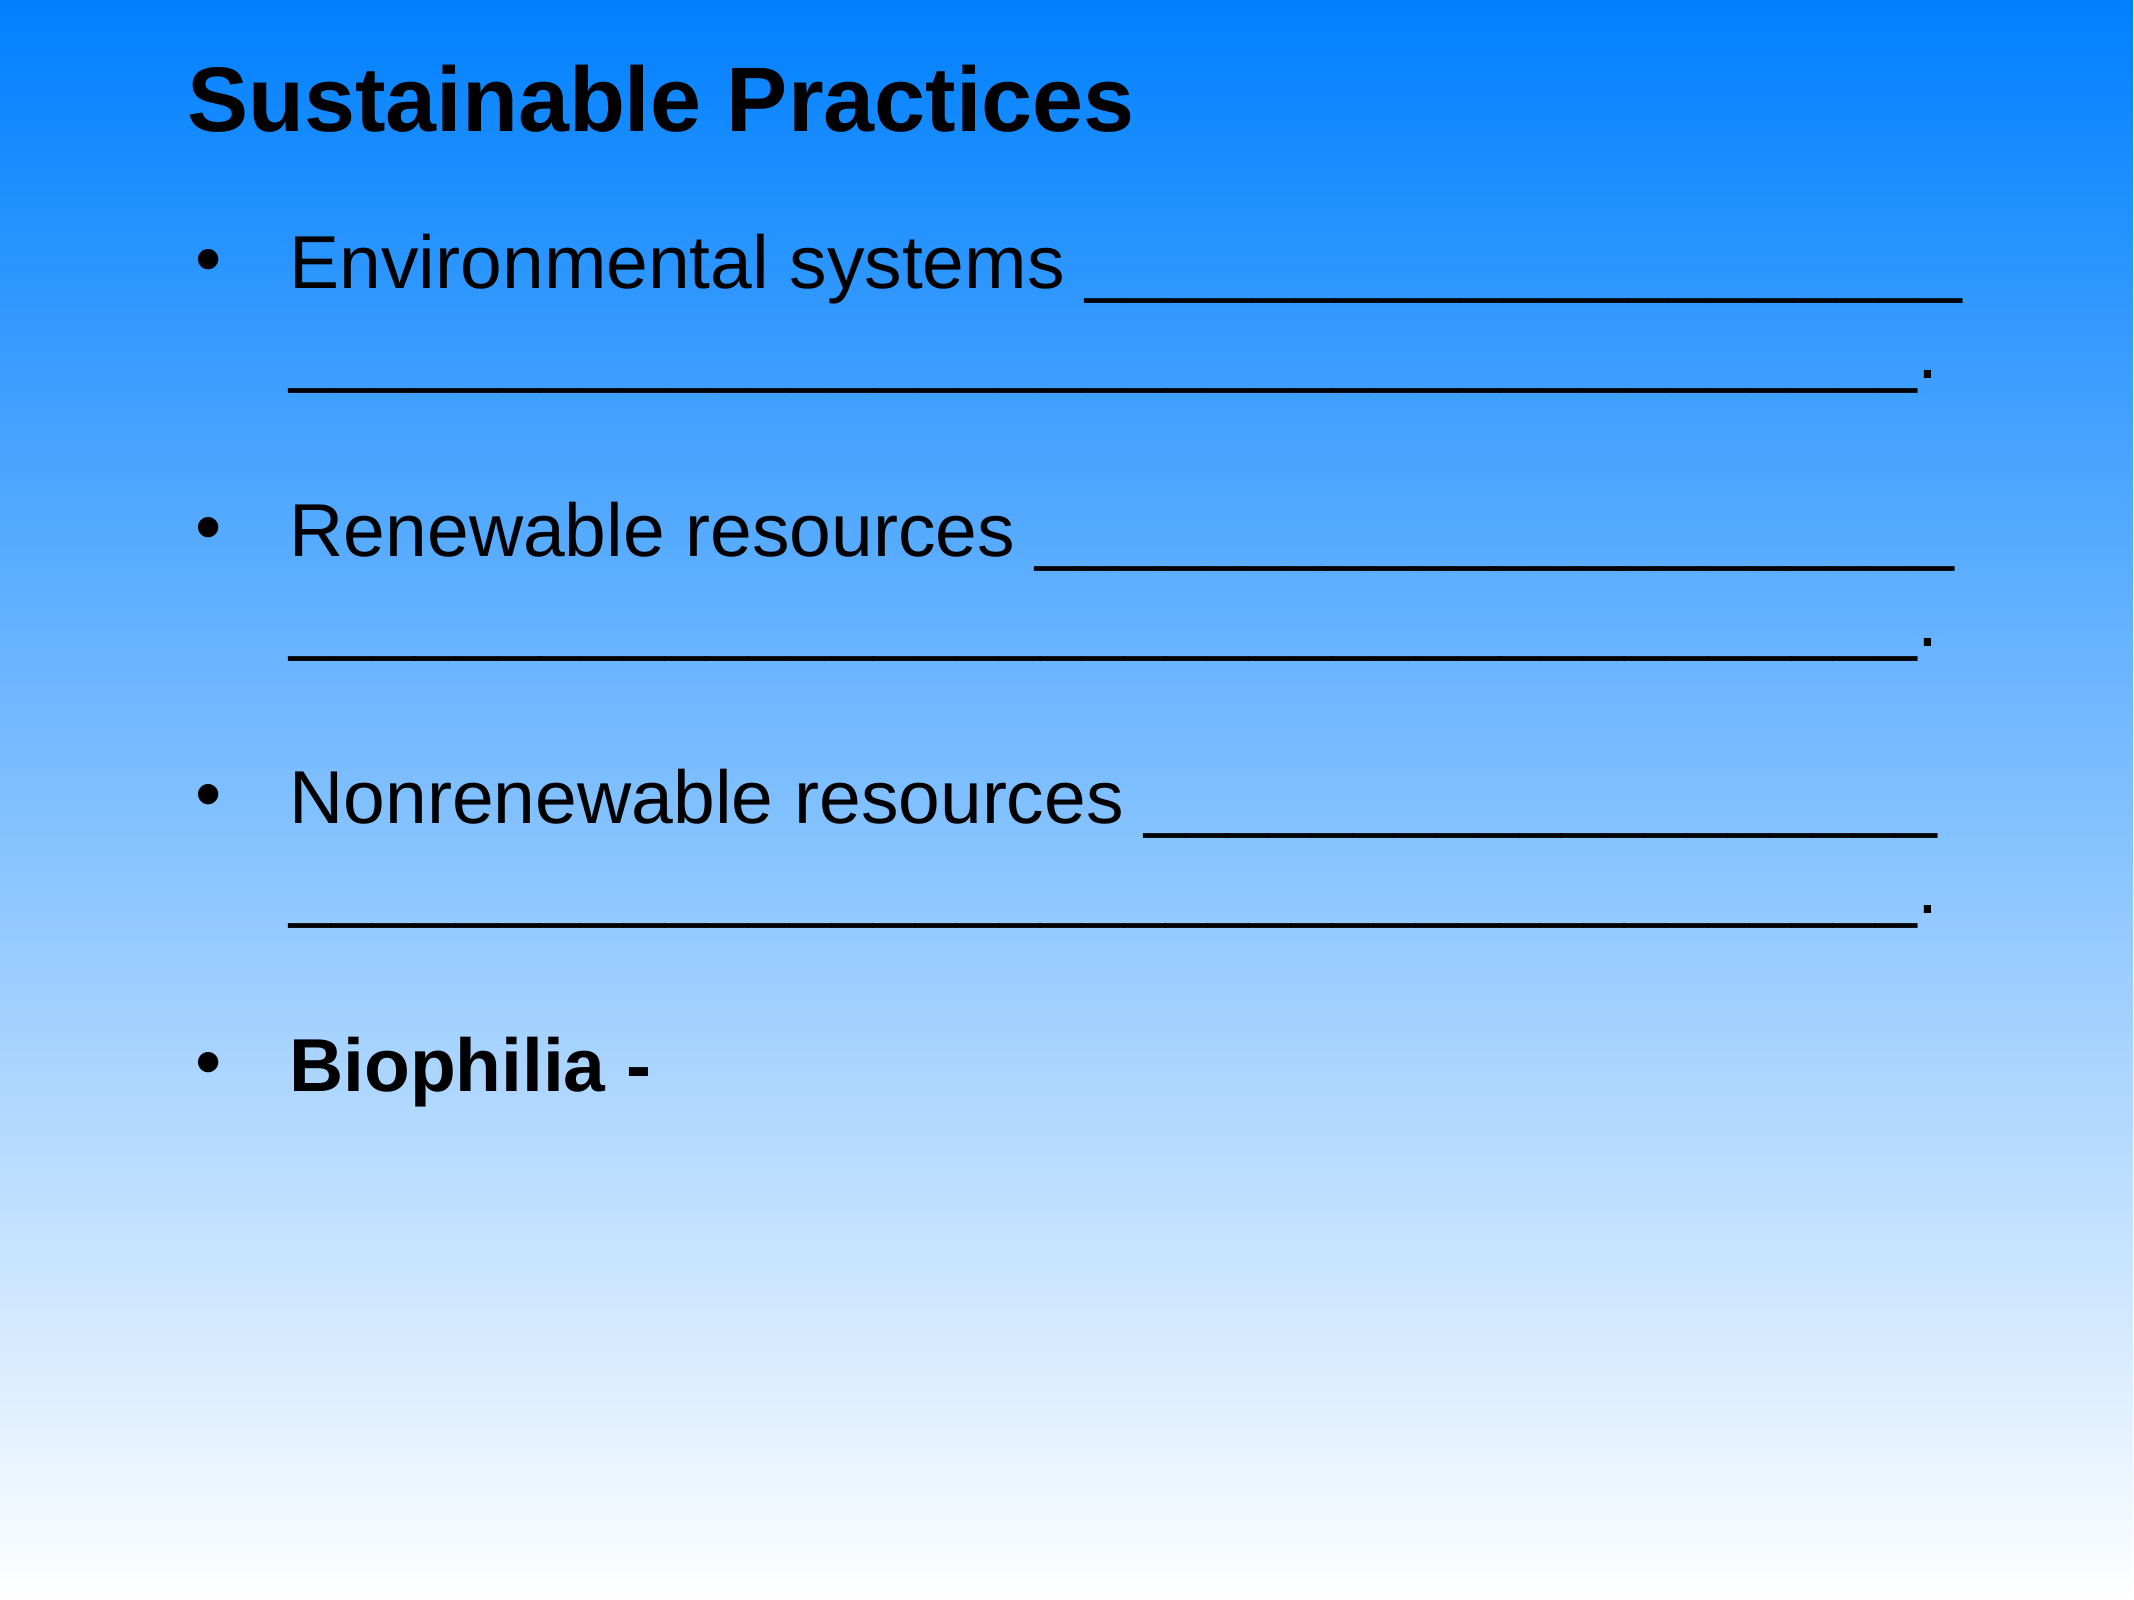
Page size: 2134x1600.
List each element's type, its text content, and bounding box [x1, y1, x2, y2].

text_box Food Production [1033, 263, 1061, 275]
text_box Food Production [870, 263, 898, 275]
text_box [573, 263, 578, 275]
text_box Food Production [926, 263, 960, 275]
text_box Food Production [795, 263, 823, 275]
text_box Food Production [714, 263, 745, 275]
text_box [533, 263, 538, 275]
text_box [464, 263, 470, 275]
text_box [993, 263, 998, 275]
text_box Food Production [610, 263, 644, 275]
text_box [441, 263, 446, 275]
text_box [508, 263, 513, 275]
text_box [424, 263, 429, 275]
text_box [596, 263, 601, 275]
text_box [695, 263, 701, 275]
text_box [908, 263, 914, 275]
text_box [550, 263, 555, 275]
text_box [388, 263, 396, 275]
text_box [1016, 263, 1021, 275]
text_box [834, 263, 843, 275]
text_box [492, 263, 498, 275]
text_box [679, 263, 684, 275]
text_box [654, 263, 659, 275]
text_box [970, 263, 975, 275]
list Environmental systems _____________________ _______________________________________. Renewable resources ______________________ _______________________________________. Nonrenewable resources ___________________ _______________________________________. Biophilia - [179, 275, 1980, 1400]
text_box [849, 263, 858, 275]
title Sustainable Practices [179, 37, 1896, 263]
text_box Food Production [296, 263, 332, 275]
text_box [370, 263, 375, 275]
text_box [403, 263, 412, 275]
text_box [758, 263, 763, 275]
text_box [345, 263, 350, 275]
